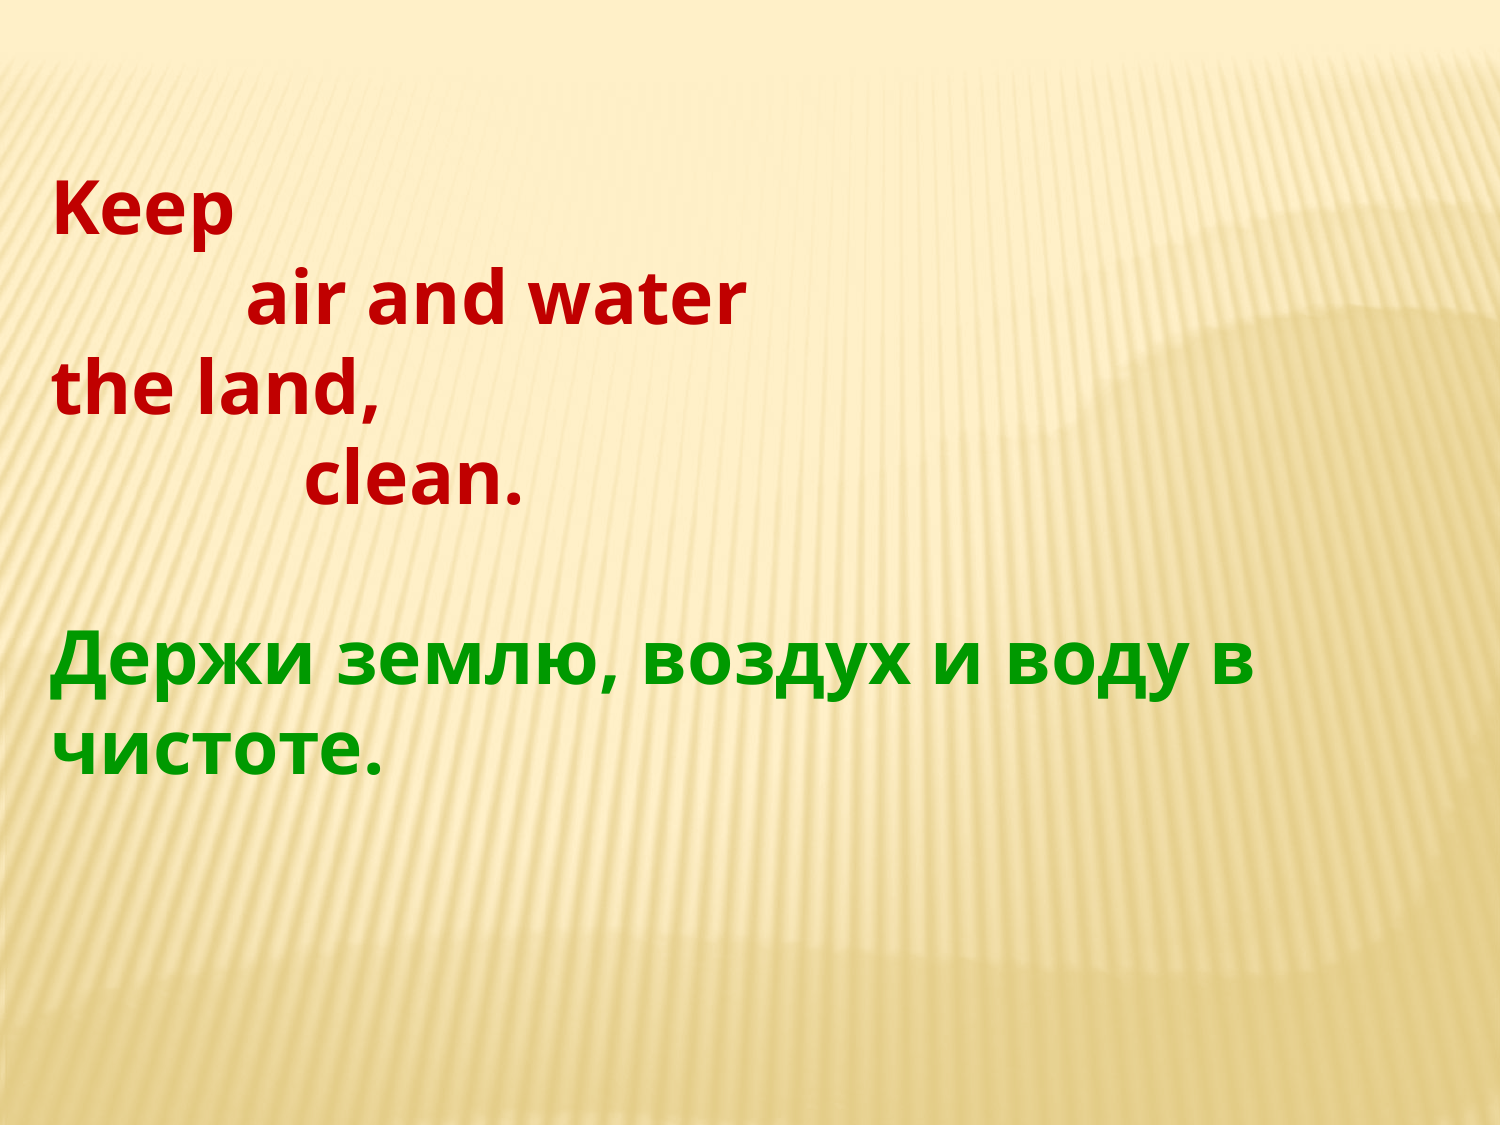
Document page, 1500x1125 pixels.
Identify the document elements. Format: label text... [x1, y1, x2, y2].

text_box Keep air and water the land, clean. Держи землю, воздух и воду в чистоте. [35, 62, 1500, 798]
